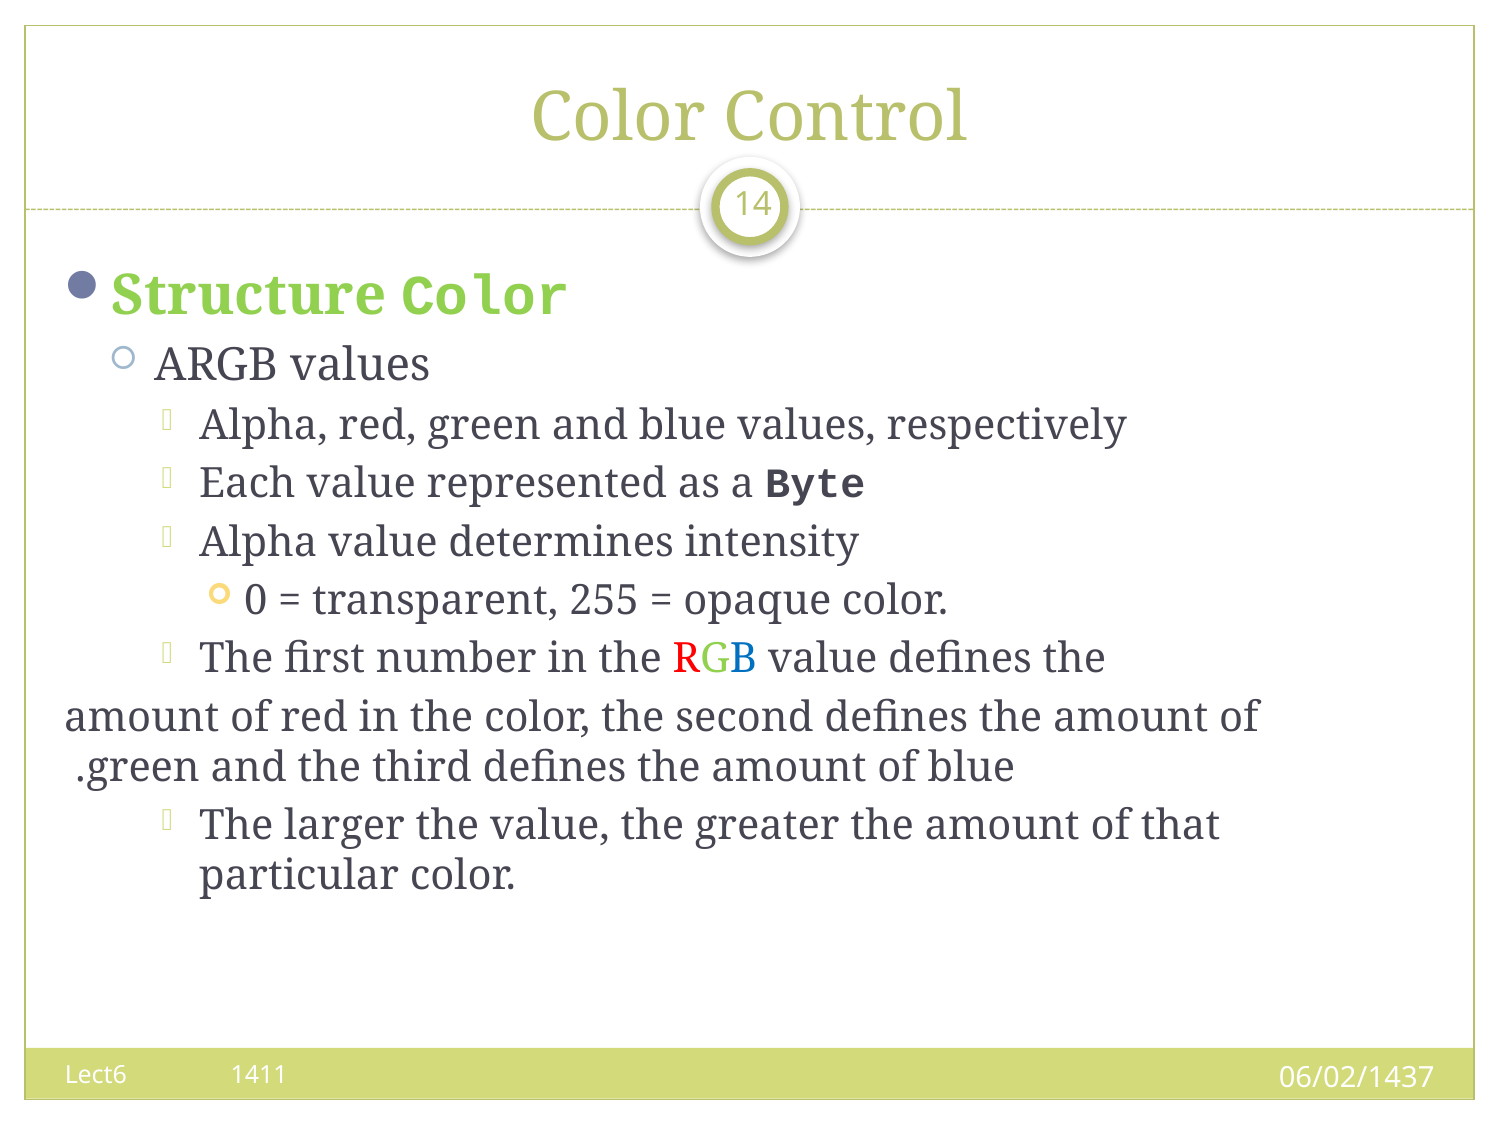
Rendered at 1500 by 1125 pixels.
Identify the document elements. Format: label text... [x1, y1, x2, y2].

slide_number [950, 1050, 1450, 1111]
list Structure Color ARGB values Alpha, red, green and blue values, respectively Each value represented as a Byte Alpha value determines intensity 0 = transparent, 255 = opaque color. The first number in the RGB value defines the amount of red in the color, the second defines the amount of green and the third defines the amount of blue. The larger the value, the greater the amount of that particular color. [49, 250, 1445, 1001]
title Color Control [49, 37, 1450, 162]
slide_number 14 [715, 168, 791, 241]
footer Lect6 1411 [50, 1051, 638, 1112]
